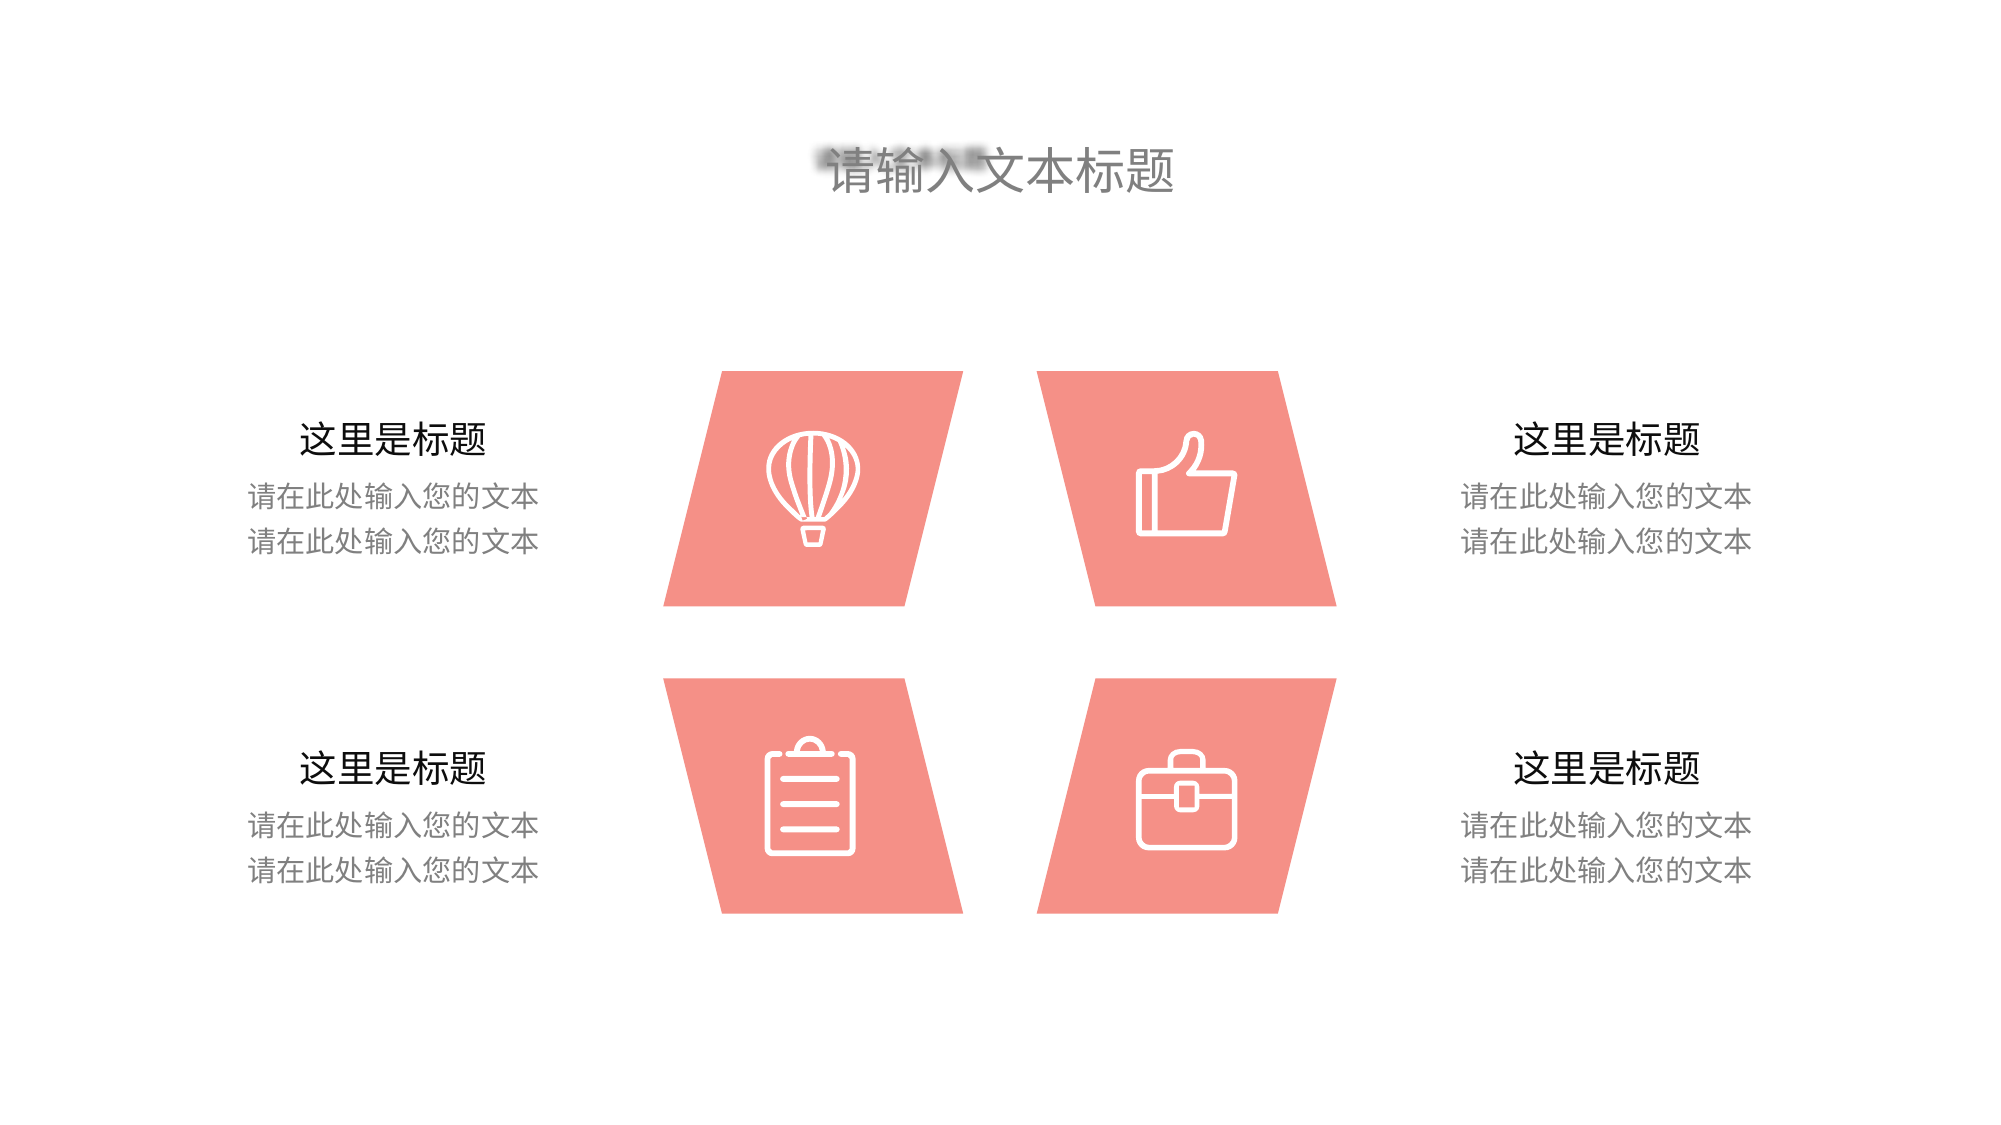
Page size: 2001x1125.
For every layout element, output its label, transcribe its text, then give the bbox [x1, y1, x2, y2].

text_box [764, 735, 856, 857]
text_box [1135, 430, 1238, 537]
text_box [222, 735, 565, 884]
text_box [222, 406, 565, 555]
text_box [1135, 748, 1238, 851]
text_box [1035, 677, 1339, 915]
text_box [1035, 370, 1339, 608]
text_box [1436, 735, 1778, 884]
text_box [766, 430, 861, 522]
text_box 请输入文本标题 [803, 131, 1197, 207]
text_box [661, 677, 965, 915]
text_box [1436, 406, 1778, 555]
text_box [800, 525, 826, 547]
text_box [661, 370, 965, 608]
